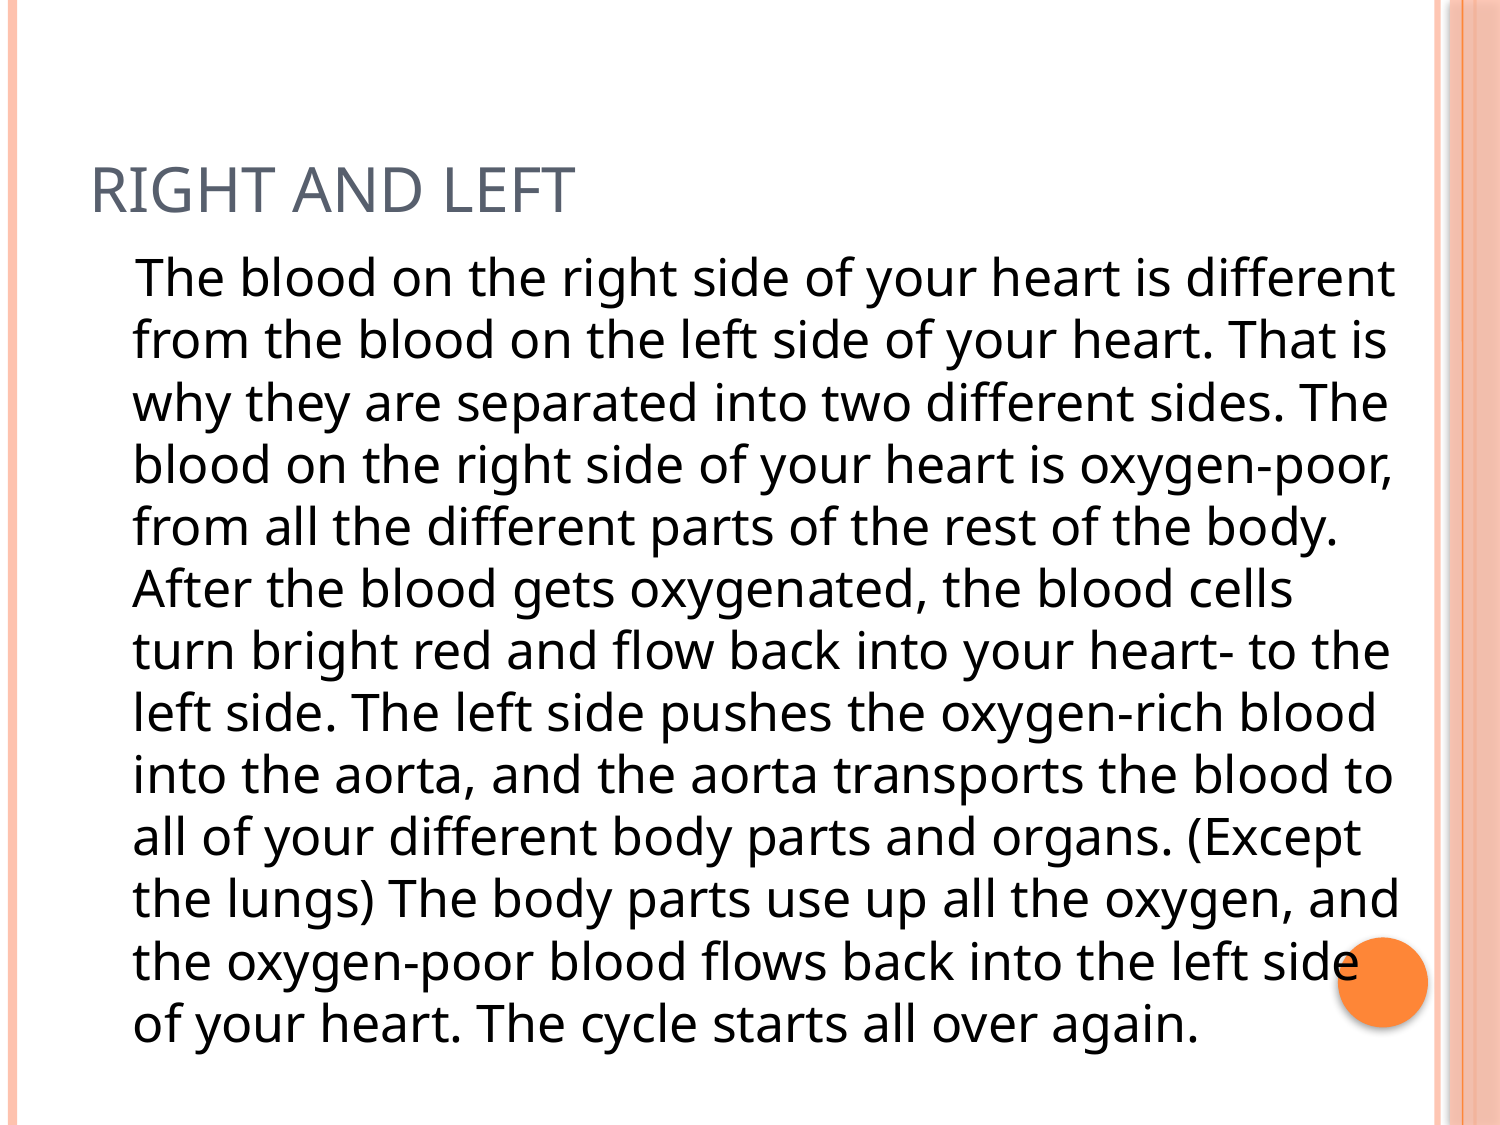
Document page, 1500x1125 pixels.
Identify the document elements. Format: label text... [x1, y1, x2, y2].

title Right and Left [75, 45, 1300, 233]
list The blood on the right side of your heart is different from the blood on the left side of your heart. That is why they are separated into two different sides. The blood on the right side of your heart is oxygen-poor, from all the different parts of the rest of the body. After the blood gets oxygenated, the blood cells turn bright red and flow back into your heart- to the left side. The left side pushes the oxygen-rich blood into the aorta, and the aorta transports the blood to all of your different body parts and organs. (Except the lungs) The body parts use up all the oxygen, and the oxygen-poor blood flows back into the left side of your heart. The cycle starts all over again. [75, 237, 1425, 1075]
